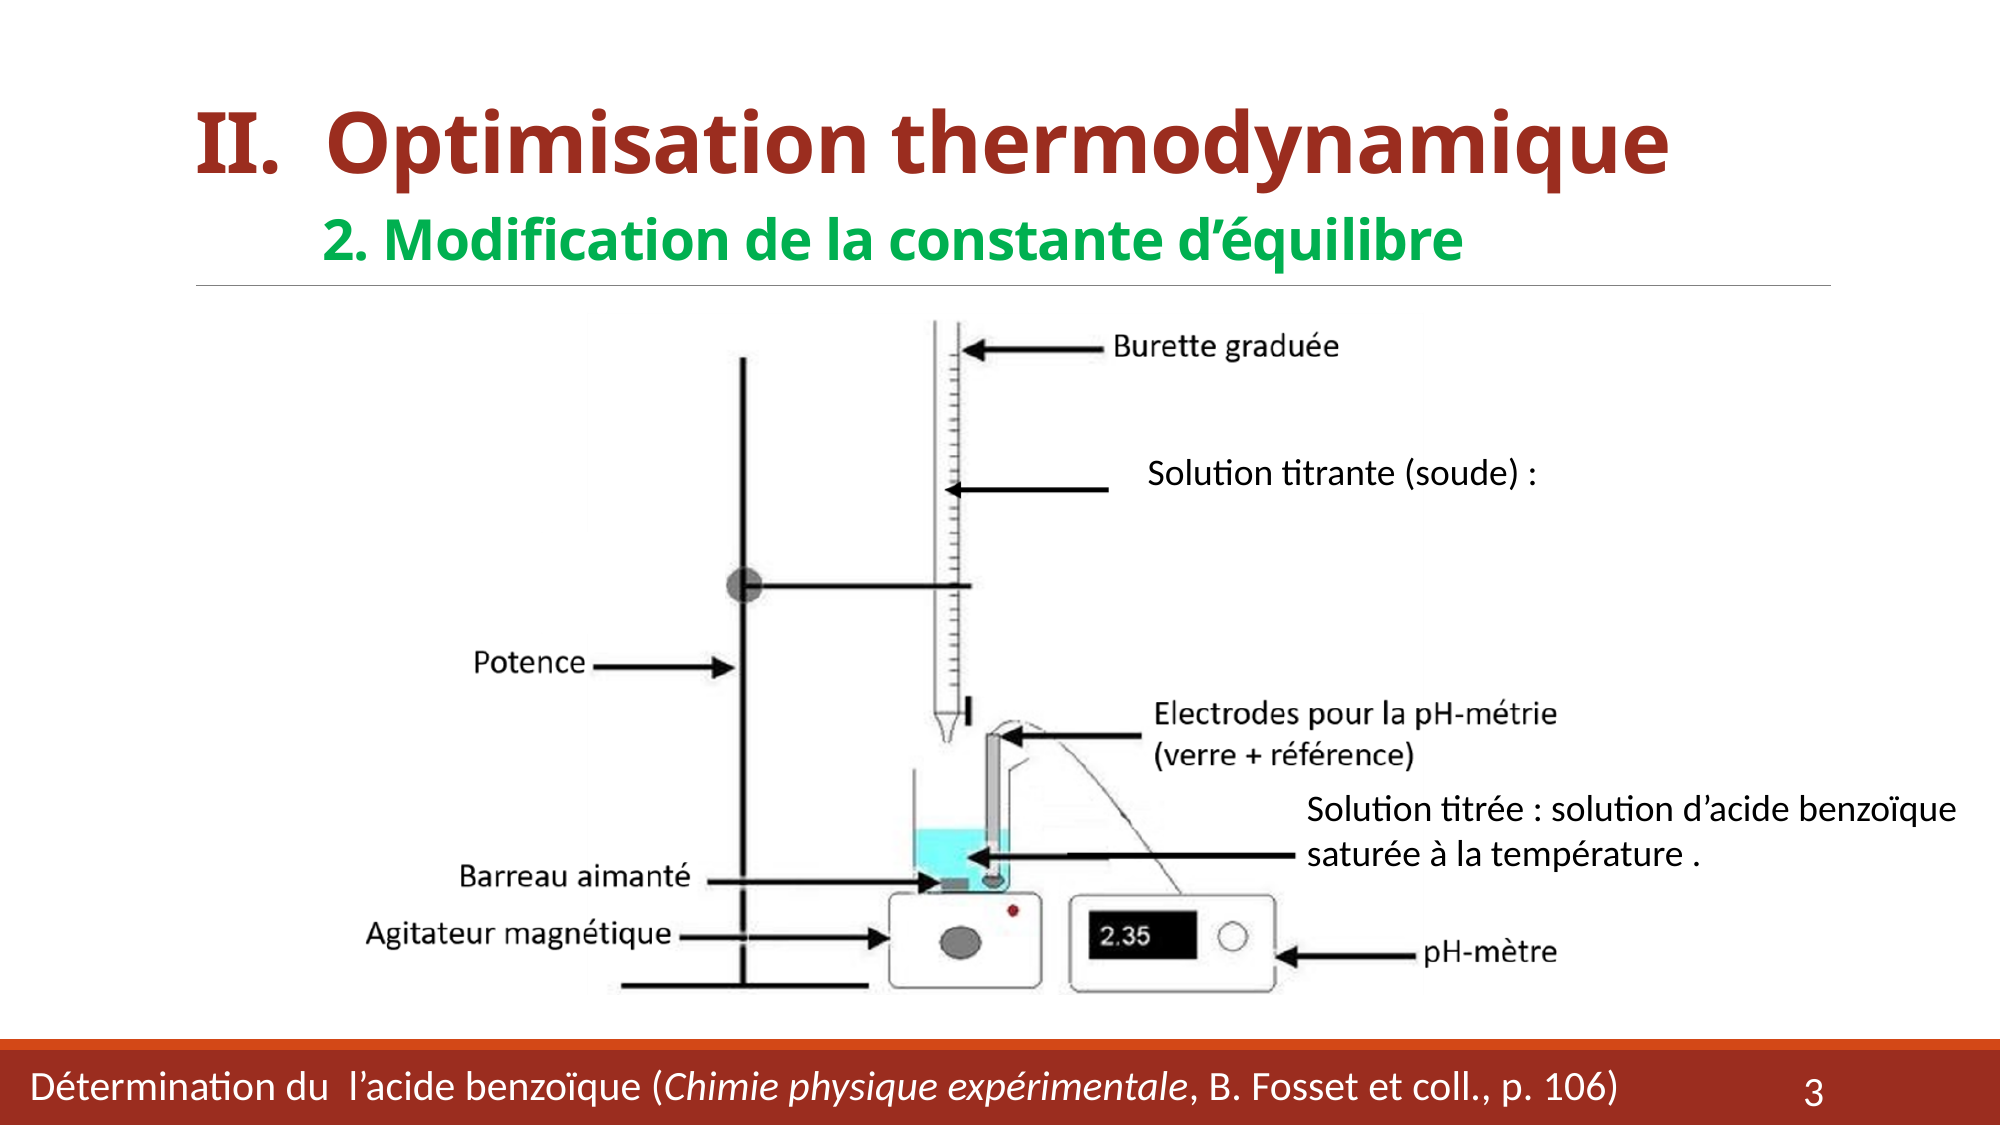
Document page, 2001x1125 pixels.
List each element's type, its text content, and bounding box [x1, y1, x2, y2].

slide_number 3 [1624, 1059, 1840, 1120]
picture [344, 312, 1666, 995]
title II. Optimisation thermodynamique 2. Modification de la constante d’équilibre [180, 47, 1830, 285]
